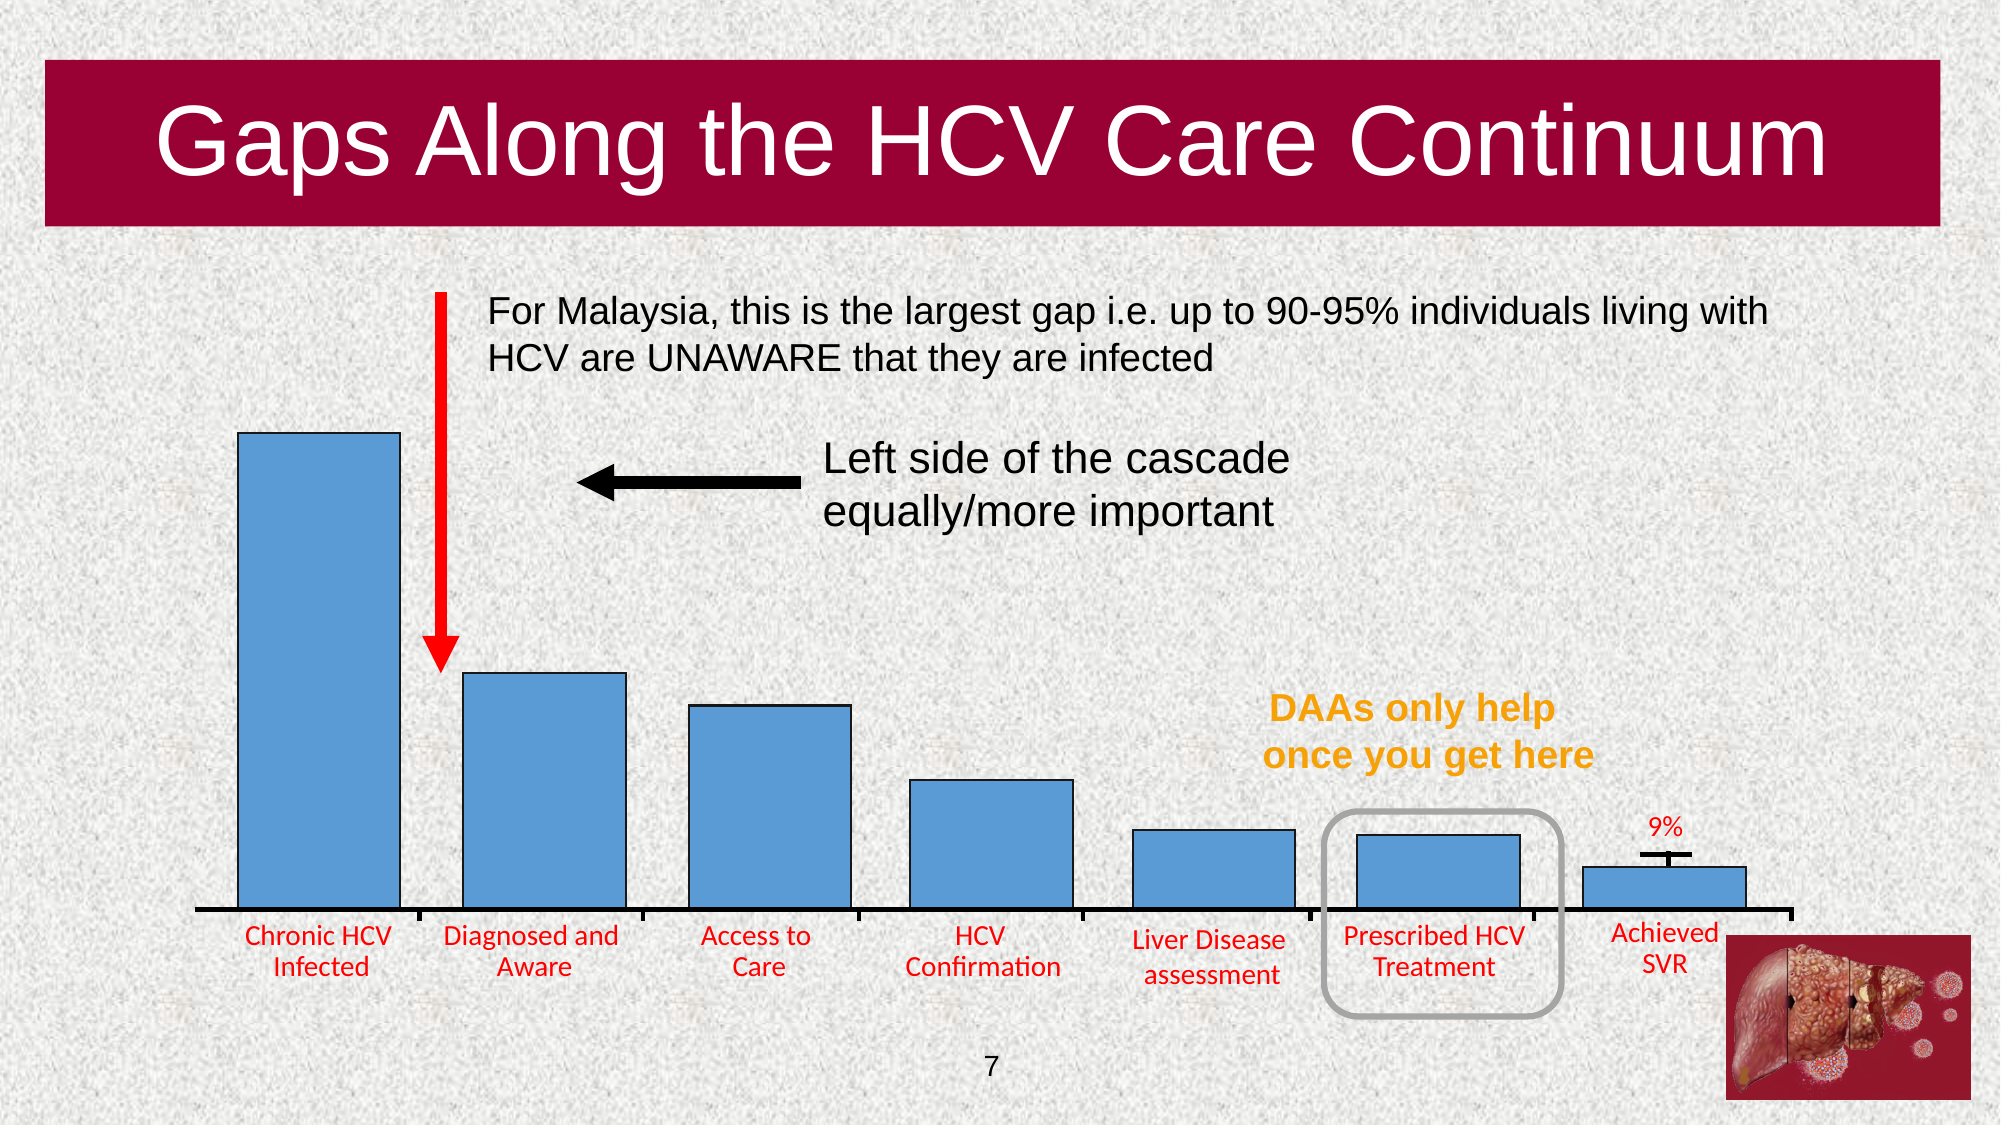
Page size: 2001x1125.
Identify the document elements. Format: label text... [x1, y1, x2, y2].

text_box For Malaysia, this is the largest gap i.e. up to 90-95% individuals living with HCV are UNAWARE that they are infected [467, 276, 1798, 390]
text_box 7 [766, 1039, 1217, 1100]
text_box Gaps Along the HCV Care Continuum [45, 59, 1941, 227]
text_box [576, 421, 1498, 544]
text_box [195, 395, 1794, 1029]
picture [0, 0, 2001, 1125]
